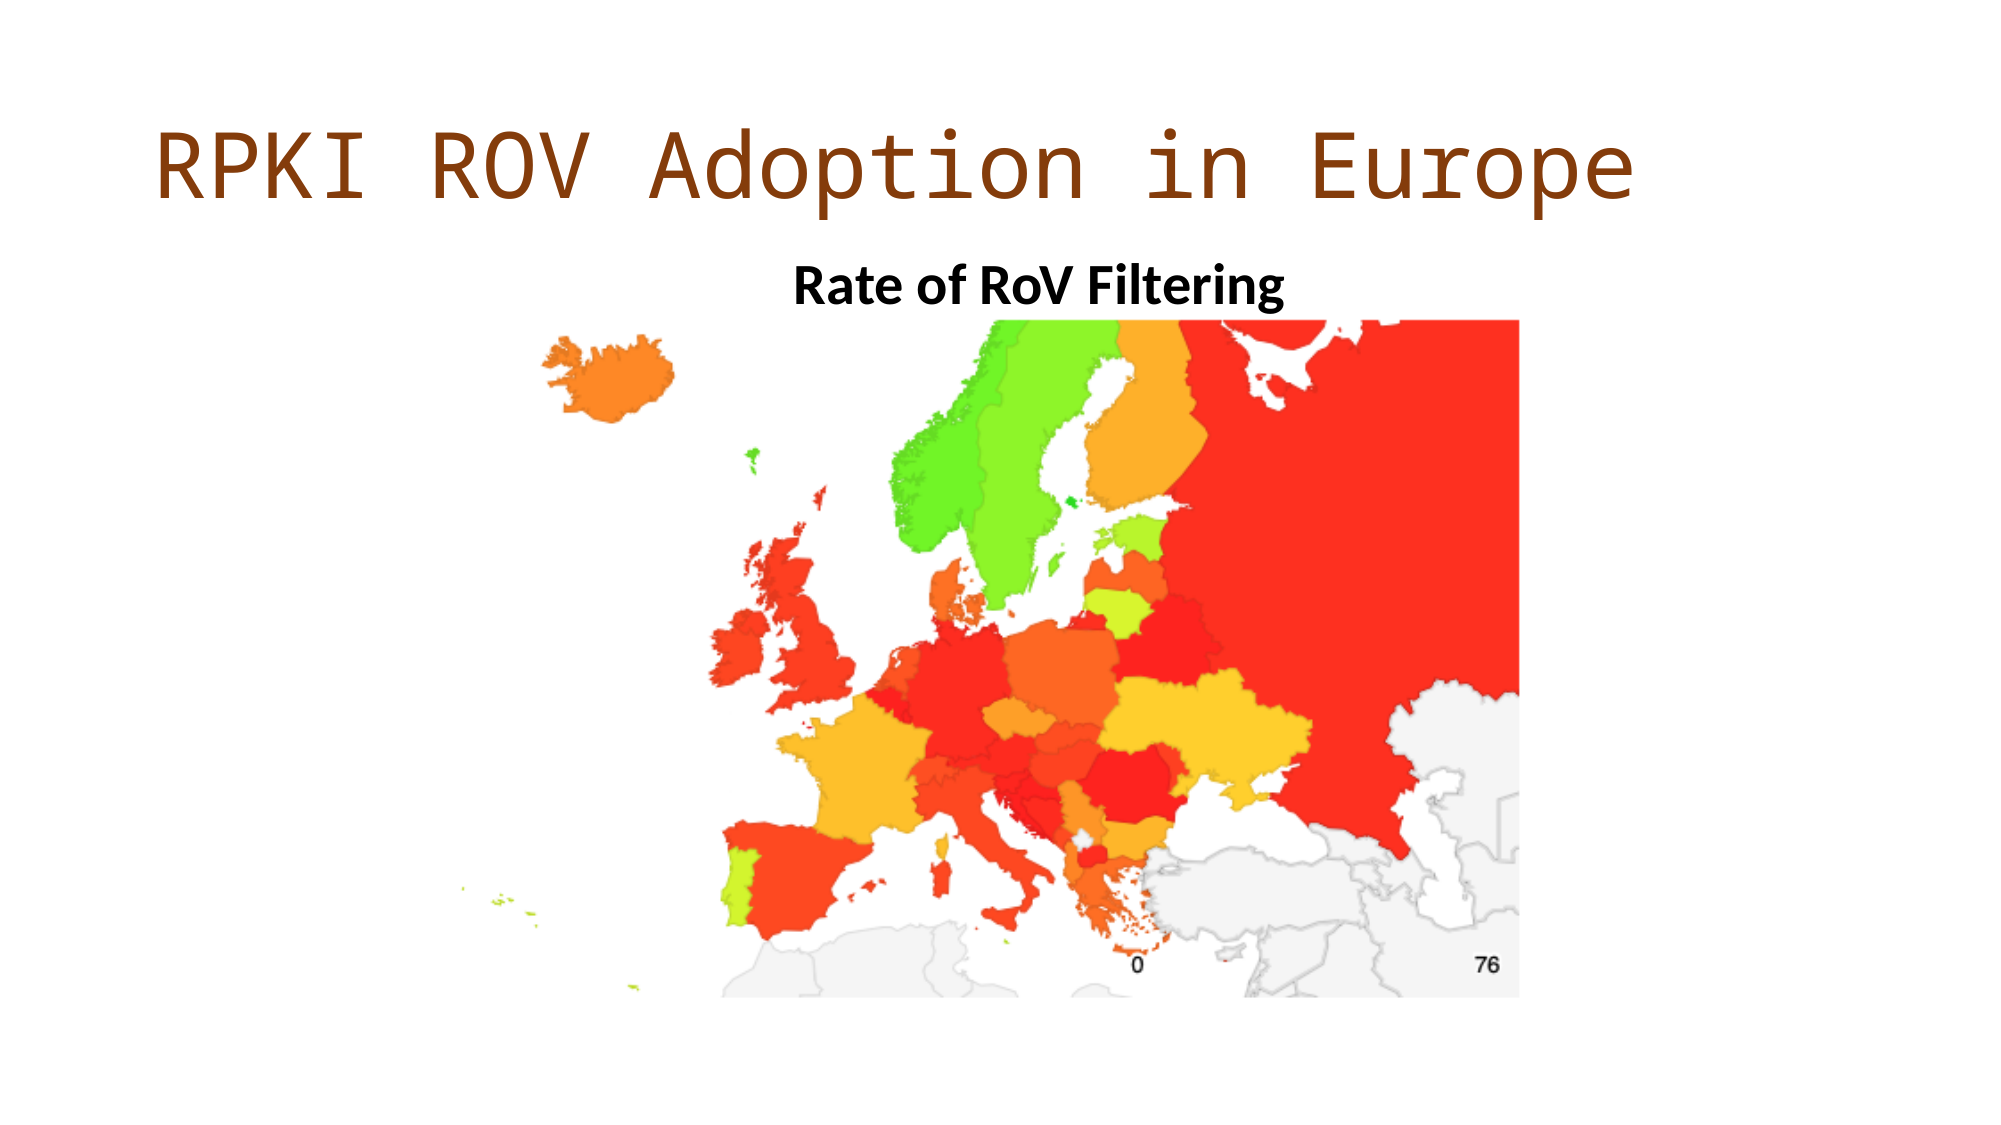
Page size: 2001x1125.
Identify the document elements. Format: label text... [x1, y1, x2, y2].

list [459, 299, 1541, 1014]
title RPKI ROV Adoption in Europe [137, 59, 1863, 278]
text_box Rate of RoV Filtering [779, 238, 1597, 324]
